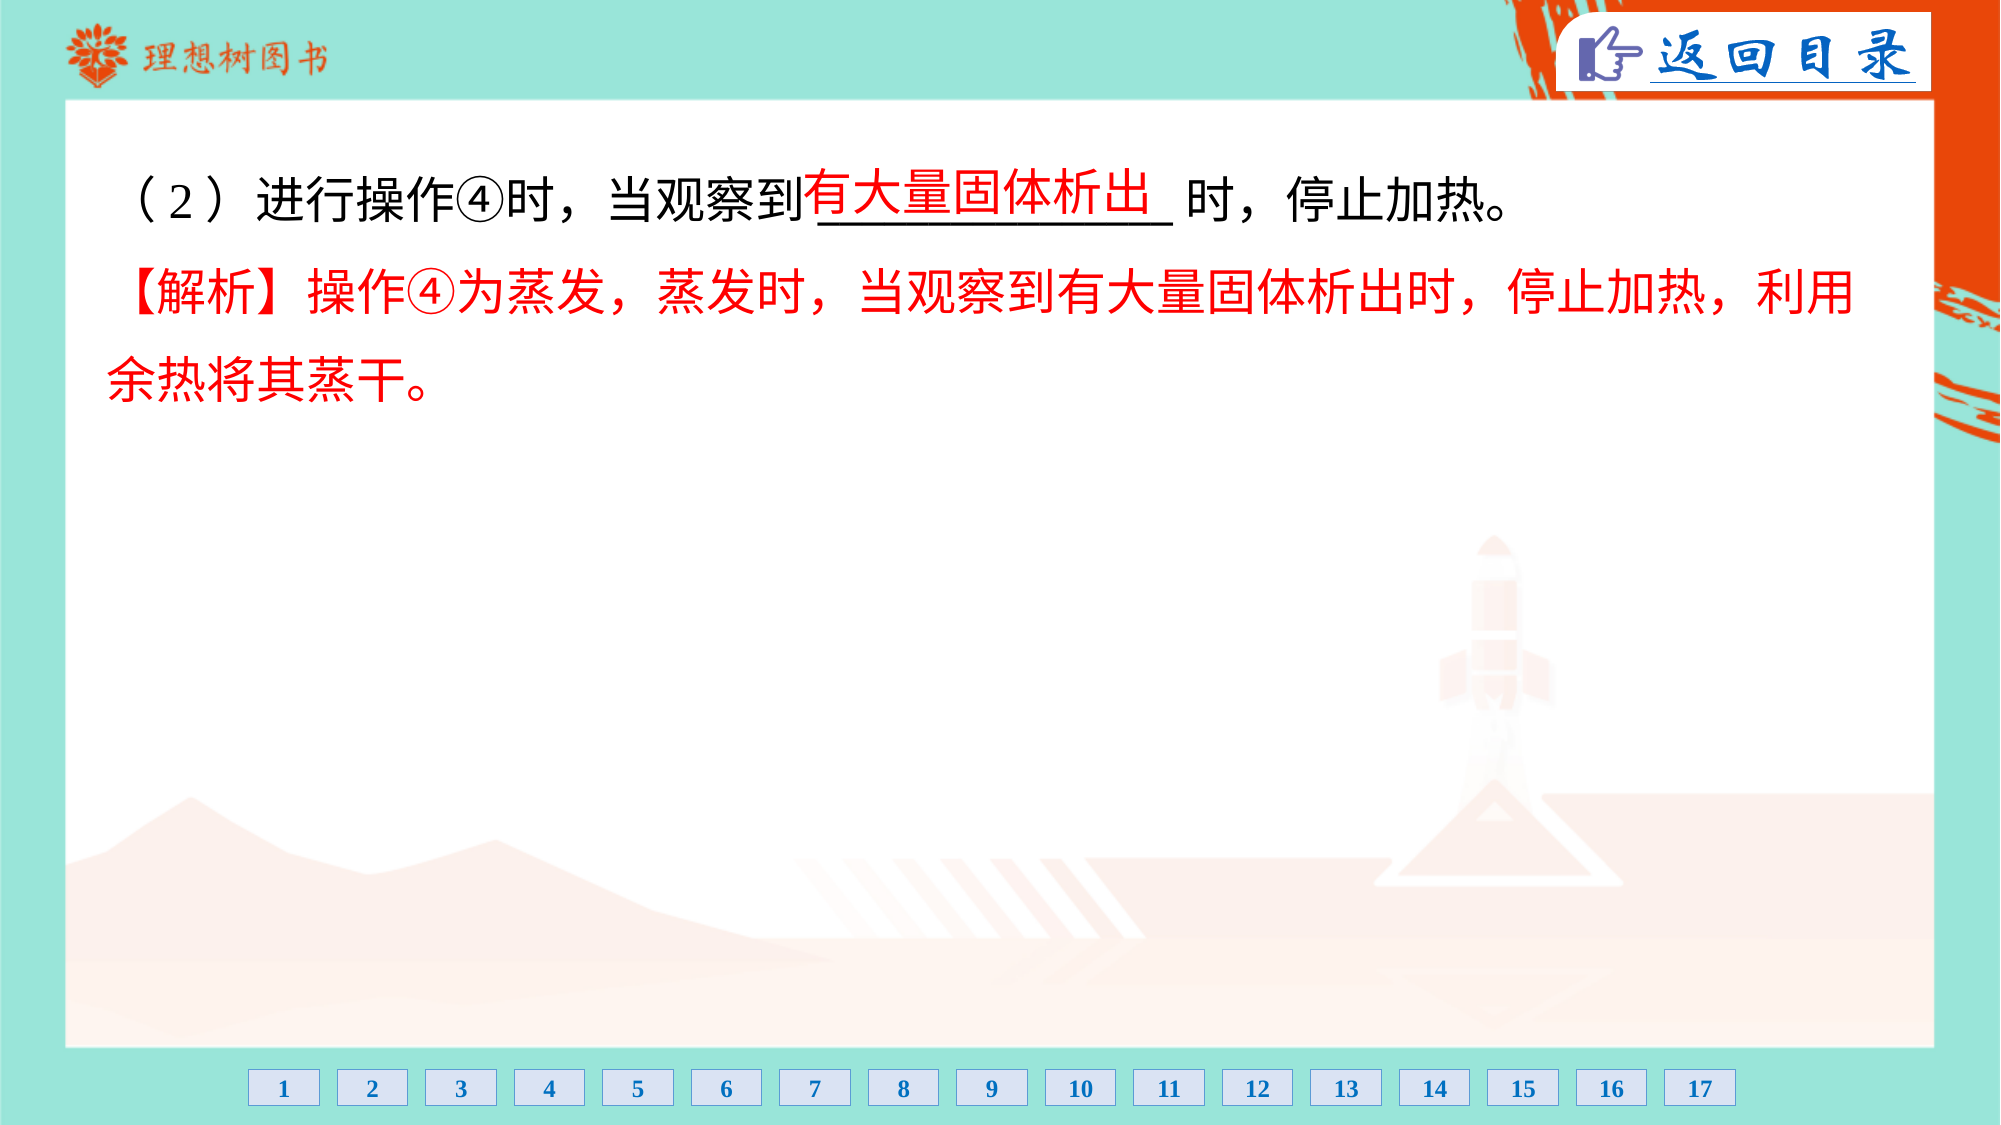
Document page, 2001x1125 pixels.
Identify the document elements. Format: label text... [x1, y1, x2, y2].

text_box 有大量固体析出 [784, 132, 1171, 211]
picture [0, 0, 2000, 1125]
text_box 【解析】操作④为蒸发，蒸发时，当观察到有大量固体析出时，停止加热，利用 余热将其蒸干。 [106, 229, 1895, 399]
text_box （2）进行操作④时，当观察到________________时，停止加热。 [106, 140, 1895, 219]
